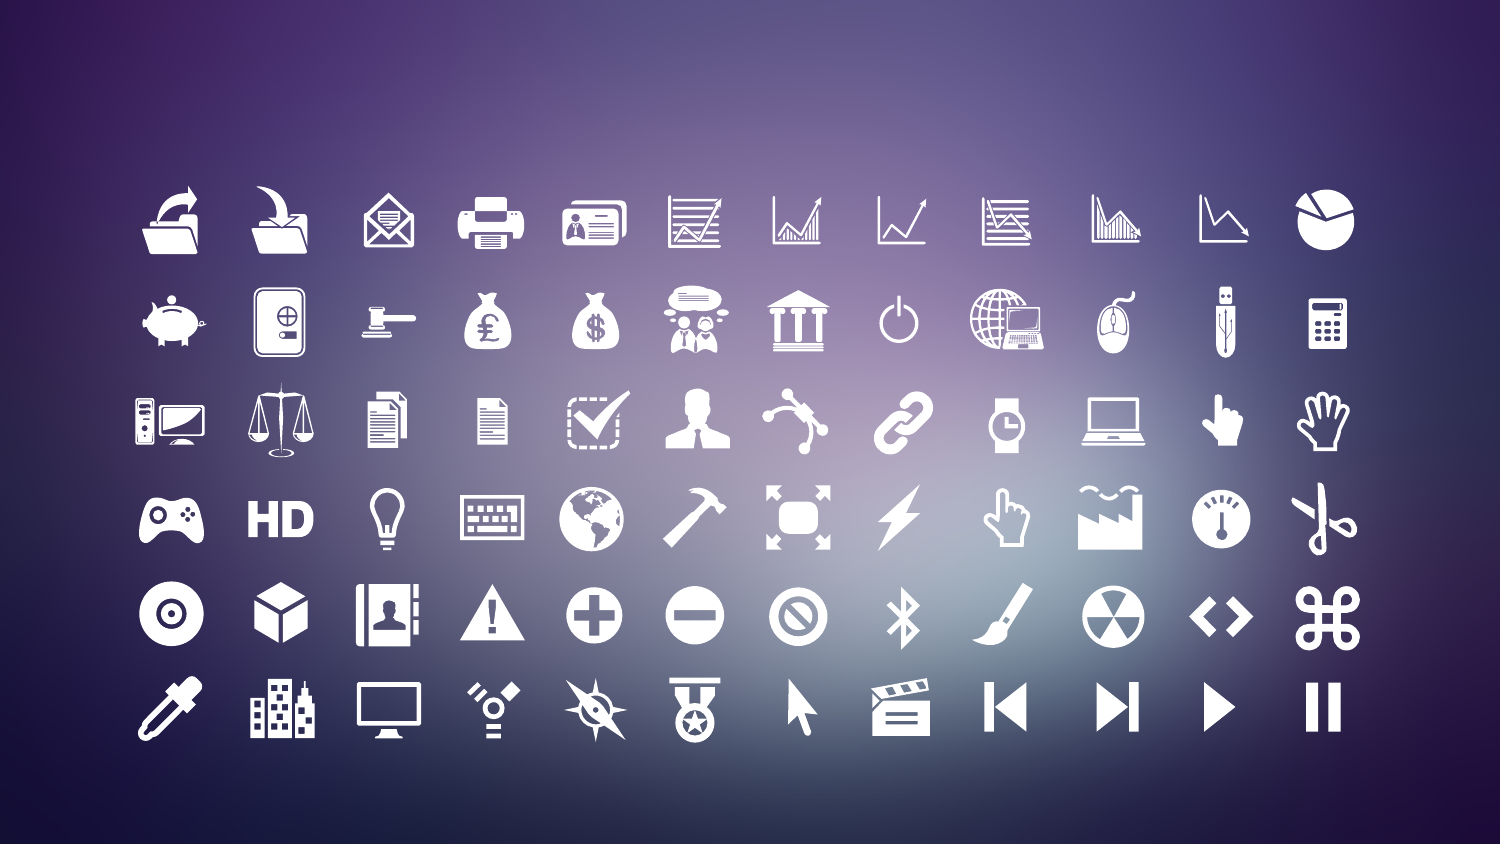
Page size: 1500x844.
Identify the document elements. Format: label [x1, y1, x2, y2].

text_box [800, 308, 807, 315]
text_box [774, 312, 781, 342]
text_box [567, 397, 577, 407]
text_box [253, 287, 306, 357]
text_box [766, 533, 782, 550]
text_box [877, 484, 920, 552]
text_box [769, 308, 776, 315]
text_box [1104, 225, 1108, 240]
text_box [1003, 222, 1017, 226]
text_box [811, 308, 817, 315]
text_box [766, 290, 831, 308]
text_box [413, 620, 419, 635]
text_box [259, 221, 278, 227]
text_box [779, 308, 786, 315]
text_box [815, 485, 831, 502]
text_box [1226, 596, 1254, 638]
text_box [762, 388, 829, 455]
text_box [615, 429, 620, 438]
text_box [1002, 332, 1044, 349]
text_box [1328, 682, 1341, 732]
text_box [355, 584, 365, 647]
text_box [160, 603, 183, 625]
text_box [1216, 305, 1236, 358]
text_box [1096, 197, 1142, 237]
text_box [1202, 394, 1244, 446]
text_box [377, 211, 401, 226]
text_box [254, 600, 279, 643]
text_box [570, 200, 627, 238]
text_box [1308, 298, 1347, 349]
text_box [457, 197, 525, 239]
text_box [882, 198, 927, 239]
text_box [772, 196, 821, 245]
text_box [1296, 391, 1350, 452]
text_box [872, 693, 880, 709]
picture [0, 0, 1500, 844]
text_box [995, 214, 1008, 218]
text_box [1079, 485, 1100, 493]
text_box [971, 582, 1033, 645]
text_box [567, 419, 572, 428]
text_box [665, 586, 725, 645]
text_box [879, 304, 919, 343]
text_box [251, 228, 308, 254]
text_box [567, 439, 577, 449]
text_box [662, 487, 727, 548]
text_box [669, 677, 721, 684]
text_box [367, 401, 399, 448]
text_box [1006, 307, 1041, 332]
text_box [897, 295, 901, 317]
text_box [663, 309, 677, 316]
text_box [474, 688, 488, 703]
text_box [970, 288, 1027, 349]
text_box [566, 587, 623, 644]
text_box [894, 391, 934, 436]
text_box [474, 234, 507, 249]
text_box [986, 229, 1024, 233]
text_box [1192, 489, 1251, 549]
text_box [267, 678, 292, 739]
text_box [1020, 222, 1030, 226]
text_box [1329, 517, 1358, 538]
text_box [769, 587, 828, 647]
text_box [1306, 682, 1319, 732]
text_box [1097, 291, 1136, 354]
text_box [282, 501, 314, 538]
text_box [1082, 585, 1145, 648]
text_box [1123, 218, 1127, 239]
text_box [1295, 586, 1360, 651]
text_box [158, 405, 205, 436]
text_box [1081, 433, 1146, 446]
text_box [821, 308, 828, 315]
text_box [158, 330, 165, 347]
text_box [142, 228, 198, 255]
text_box [460, 495, 525, 541]
text_box [477, 398, 508, 445]
text_box [981, 197, 1031, 246]
text_box [256, 582, 306, 611]
text_box [872, 700, 930, 736]
text_box [778, 501, 818, 534]
text_box [162, 408, 201, 431]
text_box [413, 584, 419, 599]
text_box [579, 445, 588, 450]
text_box [672, 206, 714, 210]
text_box [142, 302, 199, 342]
text_box [196, 320, 207, 327]
text_box [986, 199, 1032, 240]
text_box [467, 682, 481, 696]
text_box [380, 540, 395, 546]
text_box [670, 316, 718, 353]
text_box [295, 681, 315, 739]
text_box [1091, 194, 1140, 243]
text_box [668, 195, 721, 248]
text_box [368, 584, 411, 647]
text_box [988, 398, 1026, 454]
text_box [870, 678, 929, 699]
text_box [672, 223, 706, 227]
text_box [1078, 494, 1143, 550]
text_box [1098, 493, 1119, 501]
text_box [156, 185, 198, 222]
text_box [1219, 286, 1233, 305]
text_box [181, 330, 189, 347]
text_box [375, 729, 403, 739]
text_box [709, 223, 720, 227]
text_box [1204, 197, 1249, 237]
text_box [562, 208, 619, 246]
text_box [248, 382, 314, 458]
text_box [356, 682, 422, 726]
text_box [983, 488, 1031, 547]
text_box [1297, 211, 1355, 251]
text_box [676, 239, 698, 243]
text_box [1096, 682, 1139, 732]
text_box [700, 239, 720, 243]
text_box [873, 410, 913, 455]
text_box [1199, 194, 1248, 243]
text_box [877, 196, 926, 245]
text_box [665, 388, 730, 449]
text_box [1311, 189, 1354, 219]
text_box [1115, 216, 1119, 240]
text_box [692, 231, 702, 235]
text_box [990, 200, 1030, 204]
text_box [563, 678, 628, 742]
text_box [1100, 214, 1104, 239]
text_box [599, 445, 608, 450]
text_box [572, 292, 620, 350]
text_box [363, 192, 415, 248]
text_box [368, 306, 417, 330]
text_box [886, 586, 920, 650]
text_box [589, 445, 597, 450]
text_box [1291, 497, 1315, 520]
text_box [256, 186, 295, 228]
text_box [369, 487, 405, 538]
text_box [559, 486, 624, 552]
text_box [139, 581, 204, 647]
text_box [1087, 397, 1140, 432]
text_box [286, 214, 308, 247]
text_box [1295, 192, 1322, 217]
text_box [992, 207, 1030, 211]
text_box [716, 309, 729, 316]
text_box [1108, 223, 1112, 239]
text_box [248, 501, 278, 538]
text_box [815, 533, 831, 550]
text_box [609, 439, 620, 449]
text_box [1119, 215, 1123, 240]
text_box [788, 678, 818, 736]
text_box [673, 198, 722, 242]
text_box [361, 331, 393, 338]
text_box [135, 398, 155, 445]
text_box [464, 292, 512, 350]
text_box [777, 196, 822, 237]
text_box [986, 237, 1030, 241]
text_box [1189, 596, 1217, 638]
text_box [984, 682, 1027, 732]
text_box [500, 681, 521, 702]
text_box [674, 687, 715, 743]
text_box [282, 600, 308, 643]
text_box [1119, 485, 1140, 493]
text_box [567, 409, 572, 418]
text_box [137, 676, 203, 741]
text_box [482, 697, 505, 720]
text_box [816, 312, 823, 342]
text_box [459, 584, 525, 641]
text_box [668, 285, 722, 312]
text_box [1204, 682, 1236, 732]
text_box [486, 724, 501, 729]
text_box [1014, 214, 1030, 218]
text_box [795, 312, 802, 342]
text_box [567, 429, 572, 438]
text_box [615, 419, 620, 428]
text_box [169, 438, 195, 445]
text_box [486, 733, 501, 739]
text_box [705, 231, 720, 235]
text_box [139, 497, 204, 544]
text_box [413, 602, 419, 617]
text_box [766, 485, 782, 502]
text_box [167, 295, 177, 305]
text_box [1308, 482, 1327, 556]
text_box [790, 308, 796, 315]
text_box [573, 390, 631, 440]
text_box [376, 391, 407, 439]
text_box [149, 214, 198, 247]
text_box [672, 198, 719, 202]
text_box [250, 697, 265, 739]
